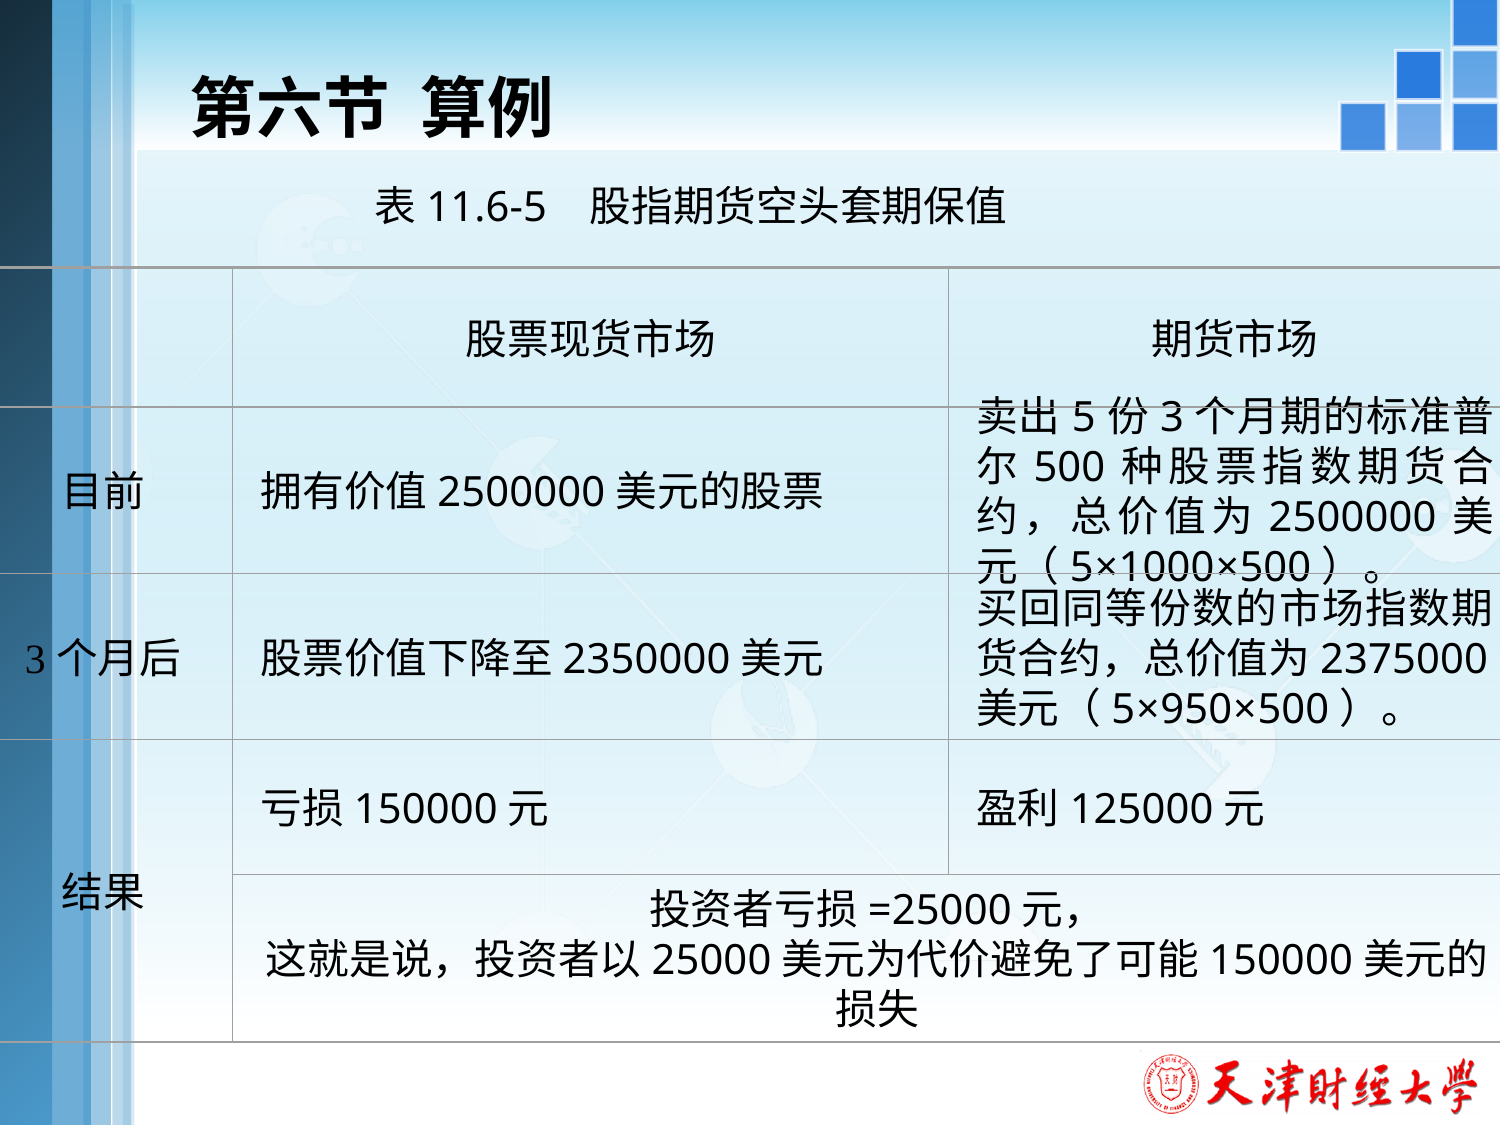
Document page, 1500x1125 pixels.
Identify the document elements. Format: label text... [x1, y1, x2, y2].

picture [1131, 1049, 1500, 1119]
title 第六节 算例 [174, 75, 1175, 138]
picture [132, 150, 1500, 266]
text_box 表11.6-5 股指期货空头套期保值 [336, 172, 1046, 265]
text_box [0, 266, 1500, 1043]
